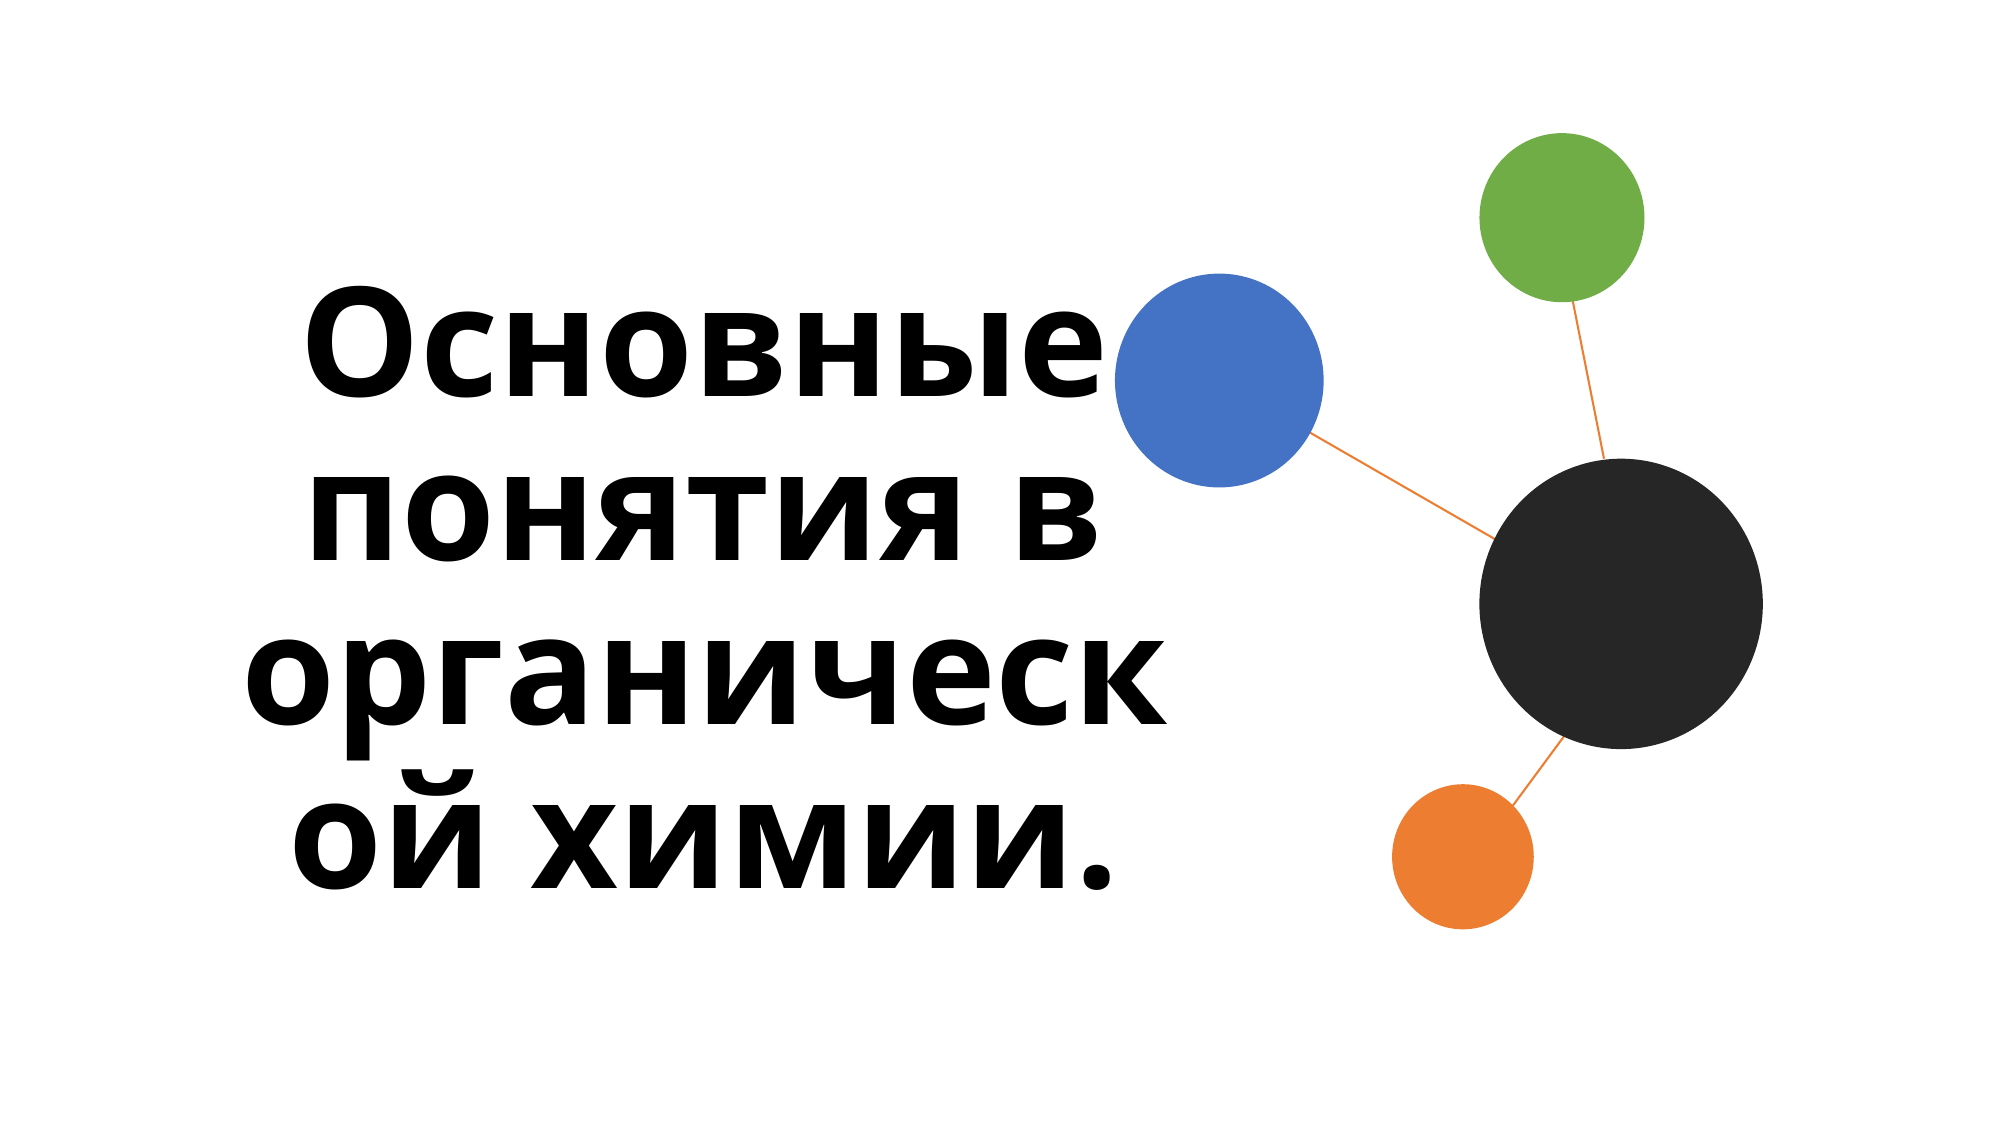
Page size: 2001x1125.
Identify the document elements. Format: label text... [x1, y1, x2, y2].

title Основные понятия в органической химии. [205, 144, 1114, 930]
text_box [1114, 133, 1763, 930]
